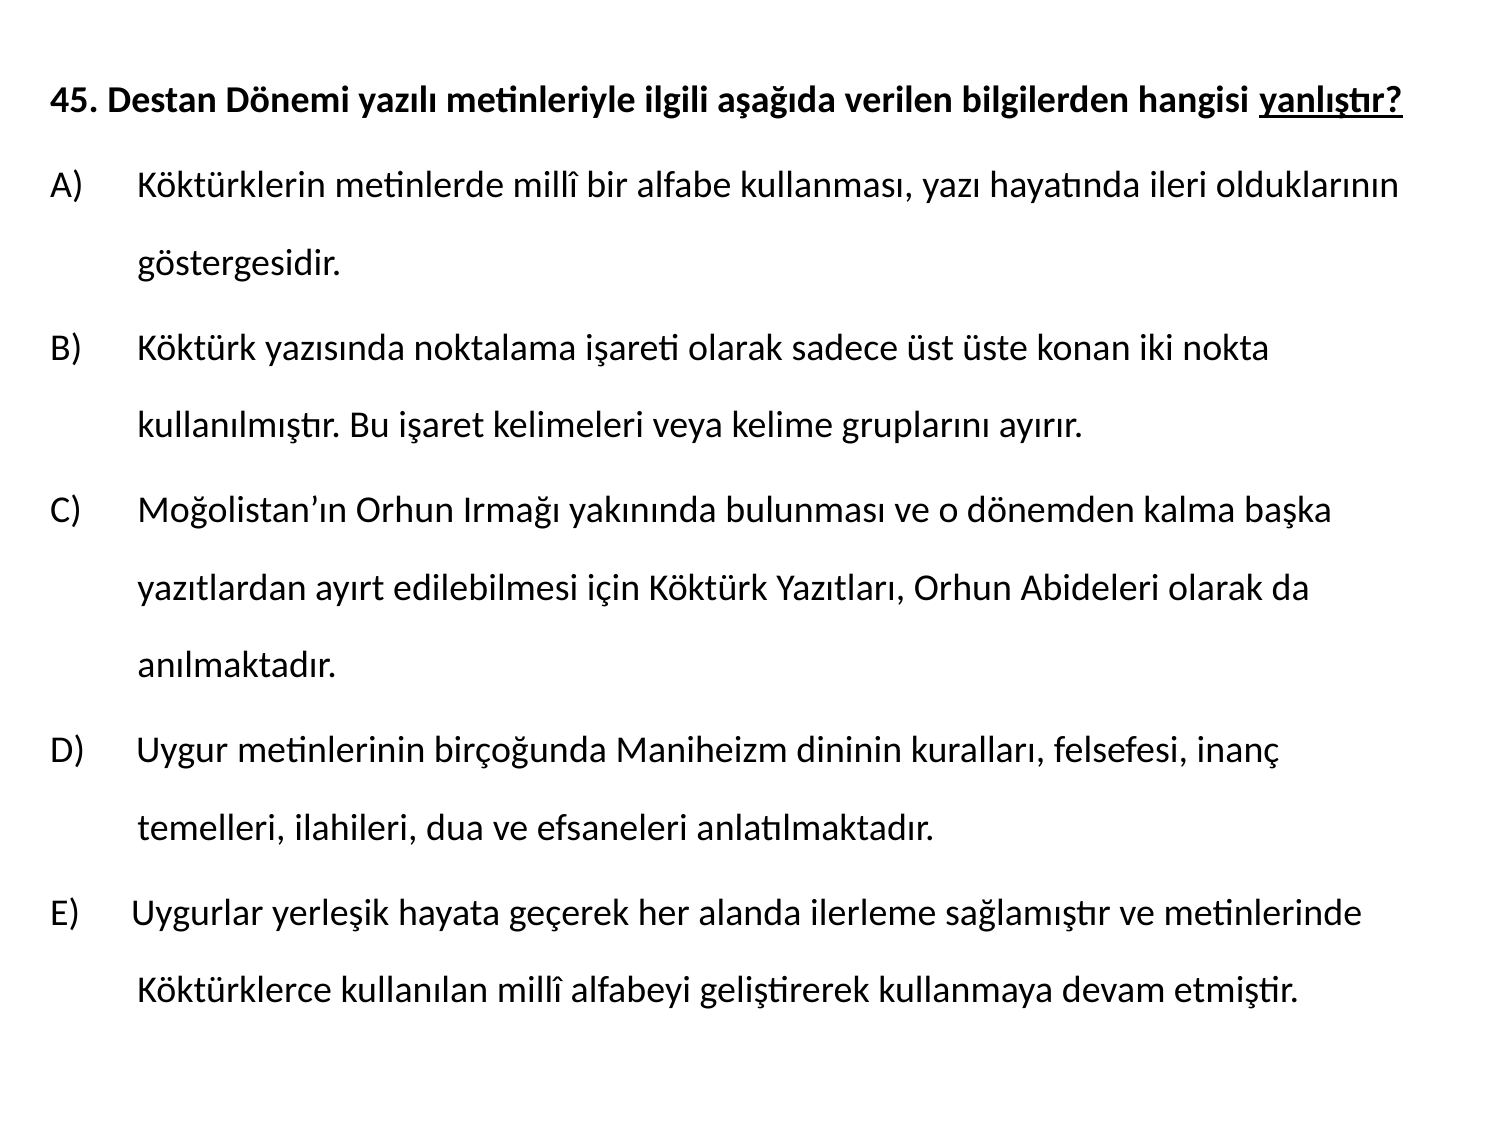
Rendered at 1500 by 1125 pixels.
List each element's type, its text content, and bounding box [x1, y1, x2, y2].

list 45. Destan Dönemi yazılı metinleriyle ilgili aşağıda verilen bilgilerden hangisi yanlıştır? Köktürklerin metinlerde millî bir alfabe kullanması, yazı hayatında ileri olduklarının göstergesidir. Köktürk yazısında noktalama işareti olarak sadece üst üste konan iki nokta kullanılmıştır. Bu işaret kelimeleri veya kelime gruplarını ayırır. Moğolistan’ın Orhun Irmağı yakınında bulunması ve o dönemden kalma başka yazıtlardan ayırt edilebilmesi için Köktürk Yazıtları, Orhun Abideleri olarak da anılmaktadır. D) Uygur metinlerinin birçoğunda Maniheizm dininin kuralları, felsefesi, inanç temelleri, ilahileri, dua ve efsaneleri anlatılmaktadır. E) Uygurlar yerleşik hayata geçerek her alanda ilerleme sağlamıştır ve metinlerinde Köktürklerce kullanılan millî alfabeyi geliştirerek kullanmaya devam etmiştir. [35, 35, 1425, 1102]
